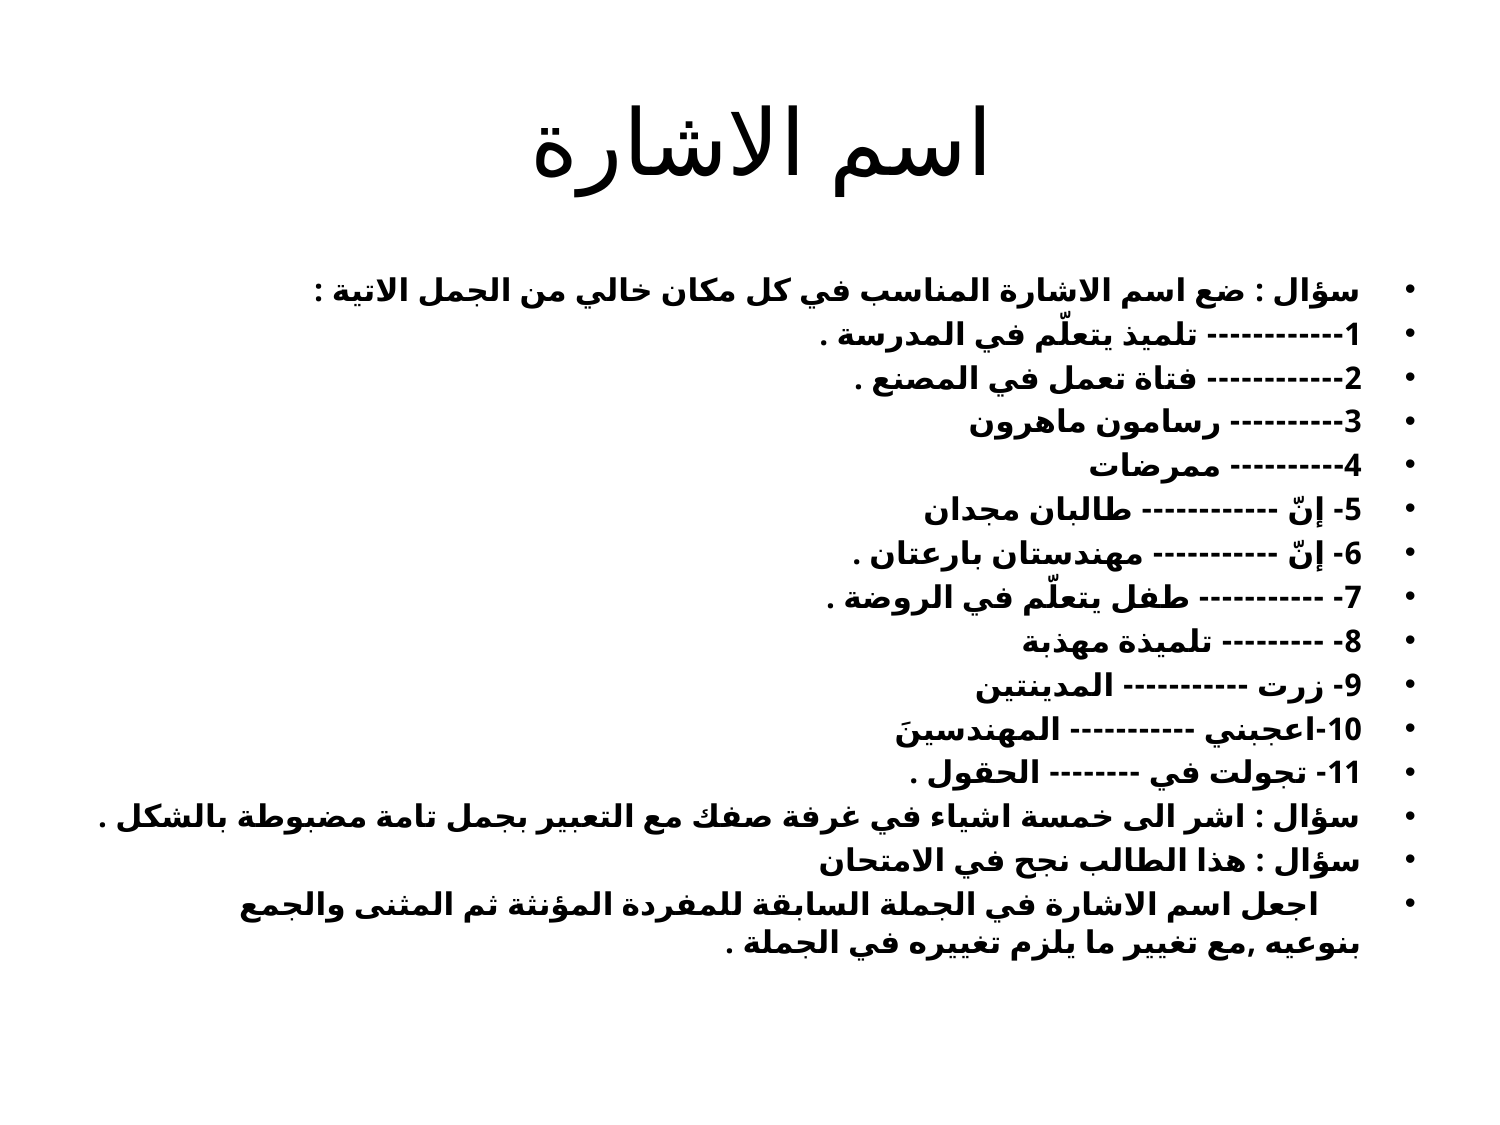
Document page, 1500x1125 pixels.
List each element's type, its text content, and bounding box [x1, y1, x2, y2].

list سؤال : ضع اسم الاشارة المناسب في كل مكان خالي من الجمل الاتية : 1------------ تلميذ يتعلّم في المدرسة . 2------------ فتاة تعمل في المصنع . 3---------- رسامون ماهرون 4---------- ممرضات 5- إنّ ------------ طالبان مجدان 6- إنّ ----------- مهندستان بارعتان . 7- ----------- طفل يتعلّم في الروضة . 8- --------- تلميذة مهذبة 9- زرت ----------- المدينتين 10-اعجبني ----------- المهندسينَ 11- تجولت في -------- الحقول . سؤال : اشر الى خمسة اشياء في غرفة صفك مع التعبير بجمل تامة مضبوطة بالشكل . سؤال : هذا الطالب نجح في الامتحان اجعل اسم الاشارة في الجملة السابقة للمفردة المؤنثة ثم المثنى والجمع بنوعيه ,مع تغيير ما يلزم تغييره في الجملة . [75, 262, 1425, 1005]
title اسم الاشارة [75, 45, 1425, 233]
